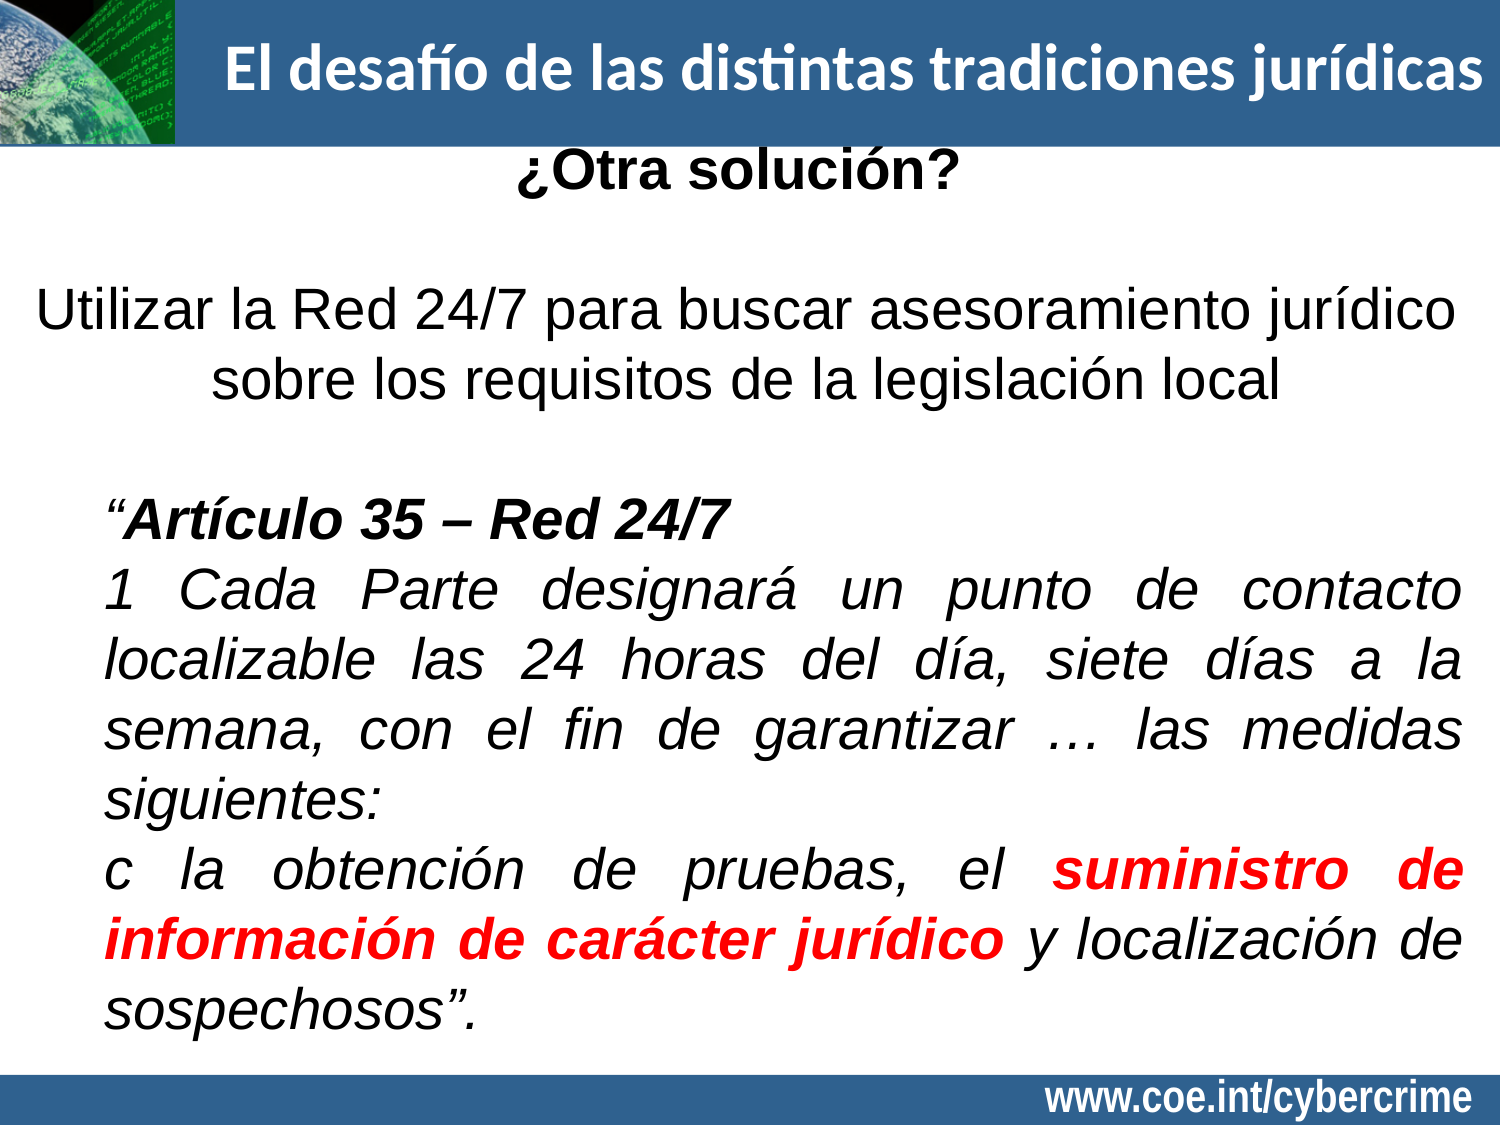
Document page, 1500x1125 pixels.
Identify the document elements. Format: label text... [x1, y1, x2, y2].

text_box El desafío de las distintas tradiciones jurídicas [179, 0, 1500, 149]
text_box [0, 1073, 1030, 1125]
picture [0, 0, 175, 144]
text_box ¿Otra solución? Utilizar la Red 24/7 para buscar asesoramiento jurídico sobre los requisitos de la legislación local “Artículo 35 – Red 24/7 1 Cada Parte designará un punto de contacto localizable las 24 horas del día, siete días a la semana, con el fin de garantizar … las medidas siguientes: c la obtención de pruebas, el suministro de información de carácter jurídico y localización de sospechosos”. [14, 123, 1480, 1049]
text_box www.coe.int/cybercrime [1030, 1059, 1500, 1125]
